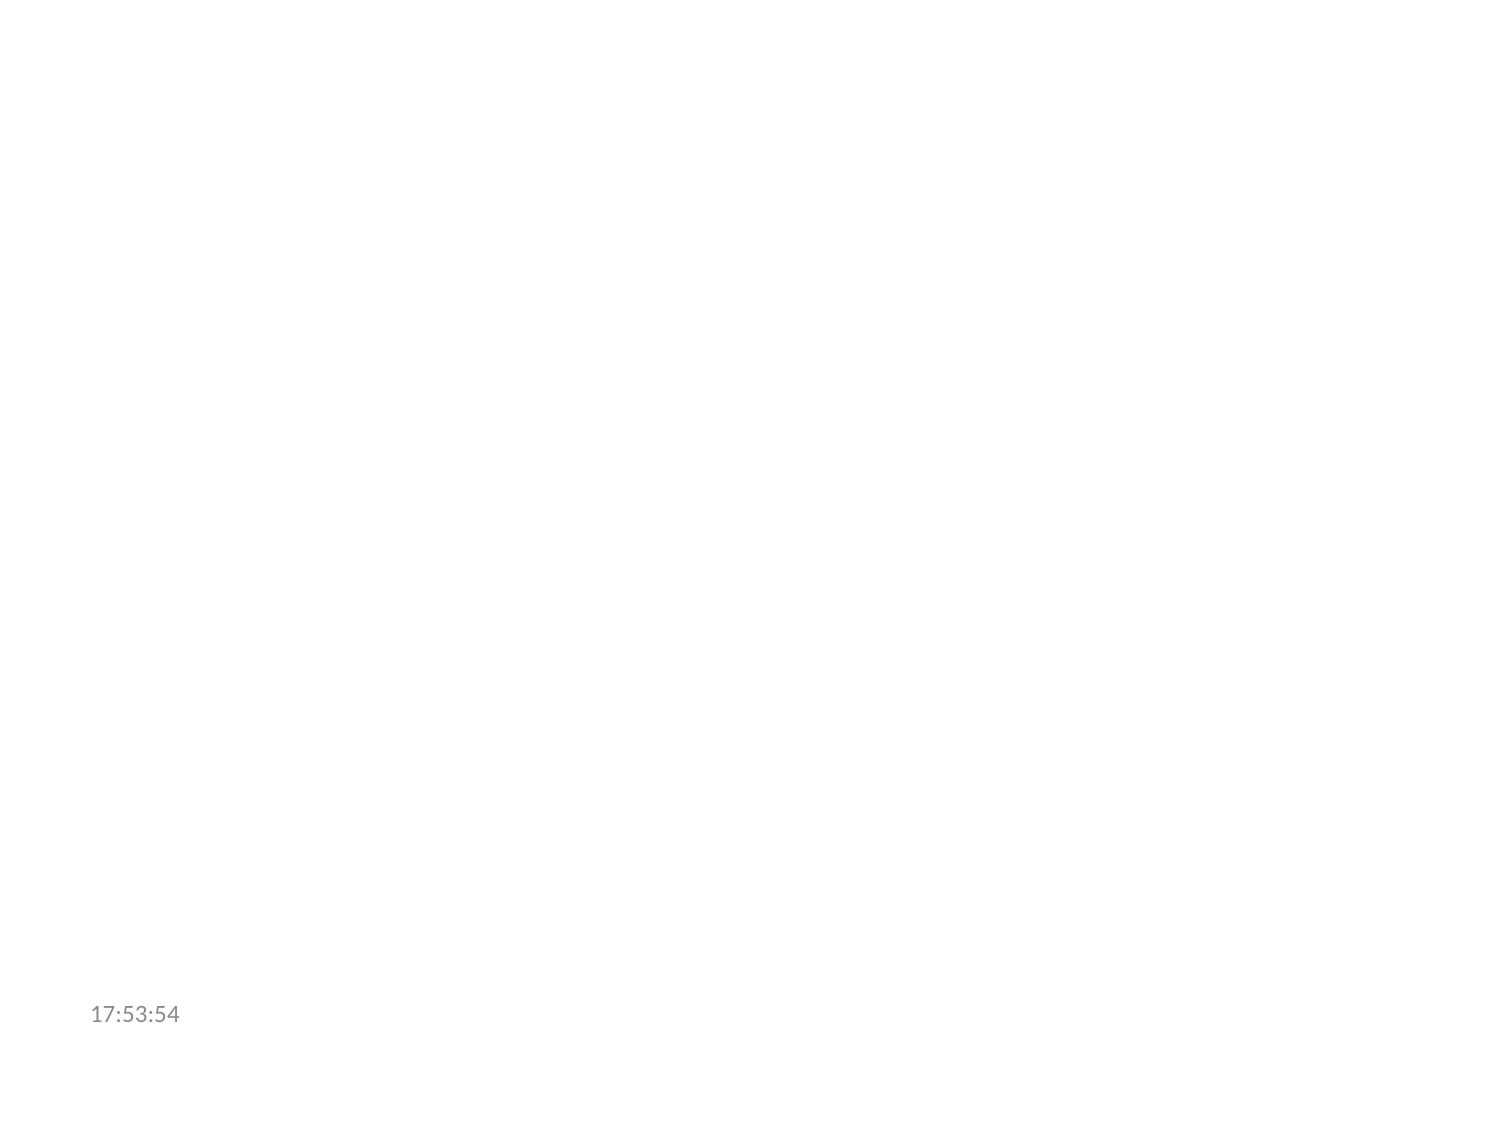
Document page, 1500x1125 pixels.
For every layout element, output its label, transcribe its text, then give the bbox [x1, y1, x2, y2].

text_box 15:35:09 [75, 982, 425, 1043]
